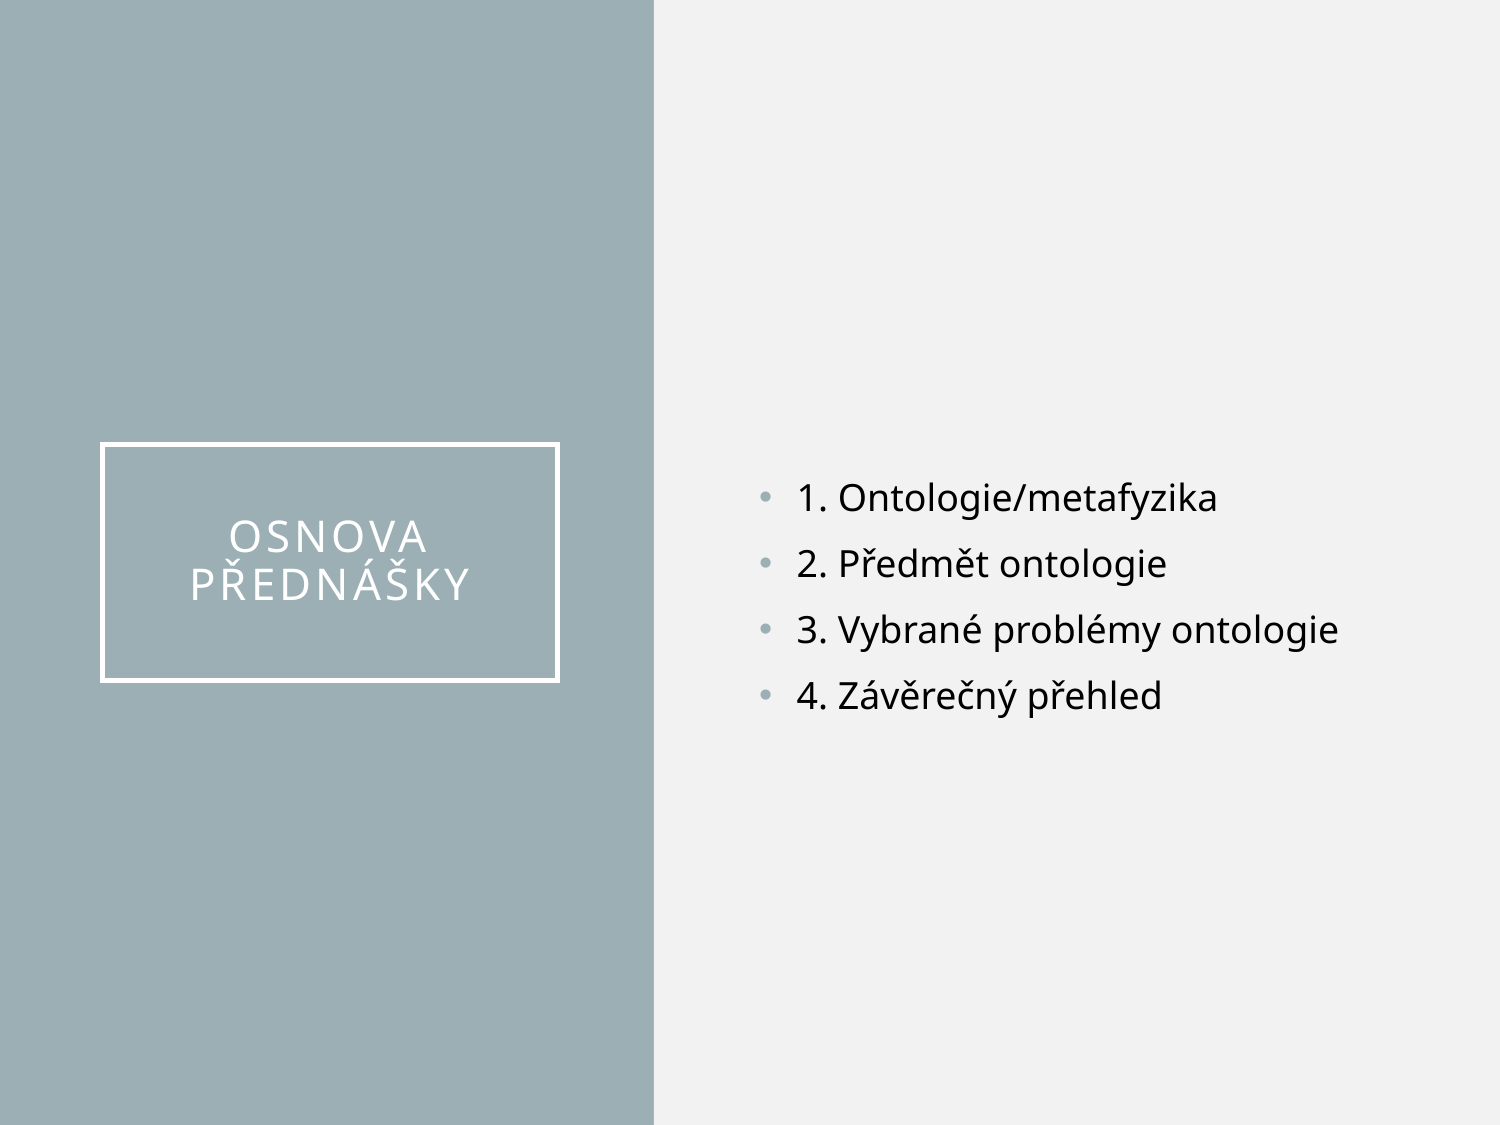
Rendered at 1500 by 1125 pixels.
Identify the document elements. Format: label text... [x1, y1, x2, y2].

text_box [653, 0, 1500, 1125]
list 1. Ontologie/metafyzika 2. Předmět ontologie 3. Vybrané problémy ontologie 4. Závěrečný přehled [744, 131, 1410, 994]
title Osnova Přednášky [100, 442, 560, 683]
